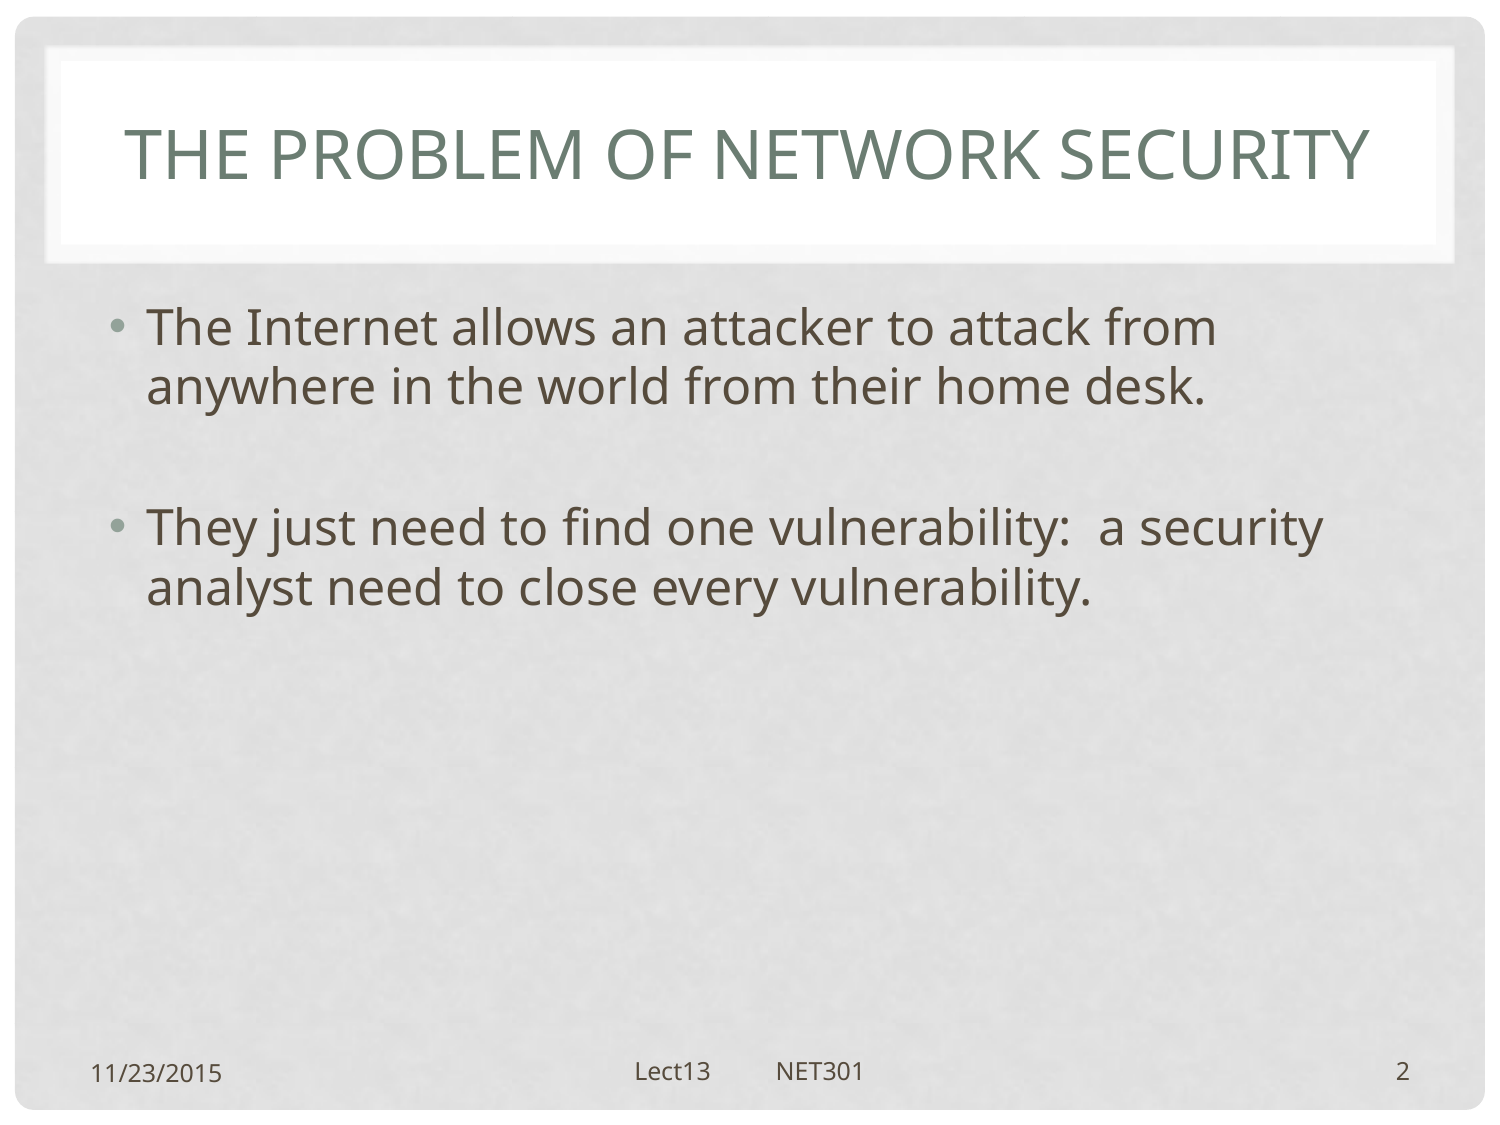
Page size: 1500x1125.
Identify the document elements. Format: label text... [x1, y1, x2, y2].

title The Problem of Network Security [69, 66, 1425, 238]
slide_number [75, 1042, 425, 1103]
list The Internet allows an attacker to attack from anywhere in the world from their home desk. They just need to find one vulnerability: a security analyst need to close every vulnerability. [75, 287, 1425, 1005]
footer Lect13 NET301 [512, 1042, 988, 1103]
slide_number 2 [1074, 1042, 1425, 1103]
